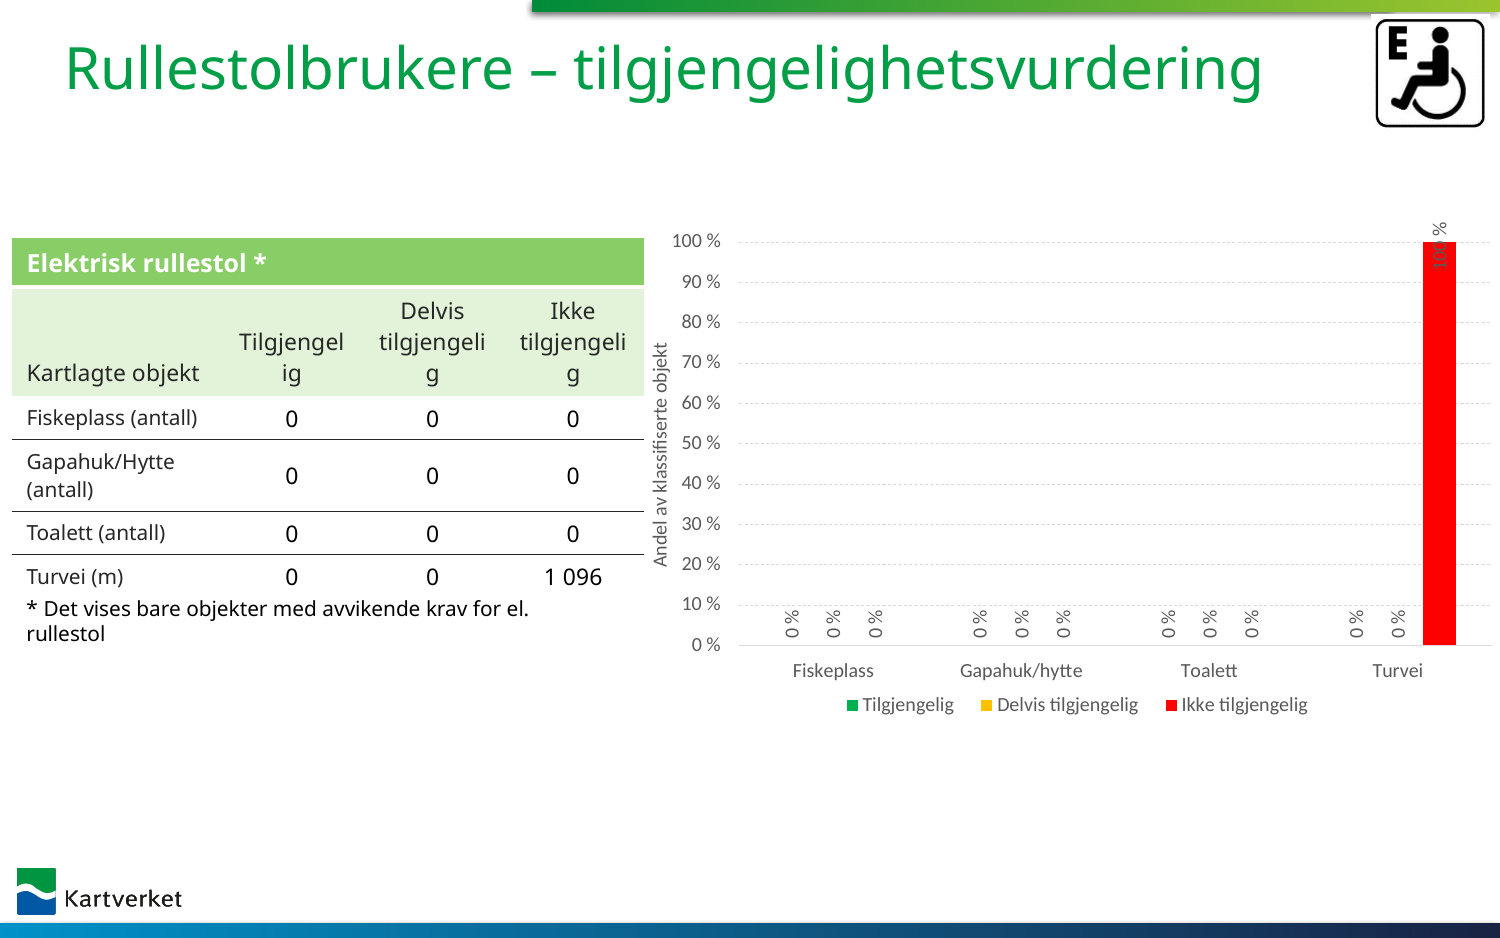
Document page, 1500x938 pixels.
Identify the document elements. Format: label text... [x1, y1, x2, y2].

table_cell Delvis tilgjengelig [362, 289, 503, 396]
table_cell Tilgjengelig [222, 289, 362, 396]
table_header Elektrisk rullestol * [12, 238, 638, 285]
table_cell Fiskeplass (antall) [12, 396, 222, 439]
table_cell 0 [503, 512, 638, 554]
table_cell 0 [222, 396, 362, 439]
table_cell Kartlagte objekt [12, 289, 222, 396]
table_cell 0 [222, 555, 362, 588]
table_cell 0 [503, 396, 638, 439]
table_cell Toalett (antall) [12, 512, 222, 554]
table_cell Turvei (m) [12, 555, 222, 588]
table_cell 0 [503, 440, 638, 511]
table_cell 0 [362, 555, 503, 588]
table_cell 1 096 [503, 555, 638, 598]
table_cell 0 [222, 440, 362, 511]
table_cell 0 [362, 396, 503, 439]
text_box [1371, 13, 1491, 133]
table_cell Ikke tilgjengelig [503, 289, 638, 396]
text_box * Det vises bare objekter med avvikende krav for el. rullestol [11, 588, 597, 653]
table_cell 0 [362, 512, 503, 554]
table_cell 0 [222, 512, 362, 554]
table_cell Gapahuk/Hytte (antall) [12, 440, 222, 511]
text_box Rullestolbrukere – tilgjengelighetsvurdering [49, 12, 1372, 109]
picture [643, 218, 1500, 728]
table_cell 0 [362, 440, 503, 511]
